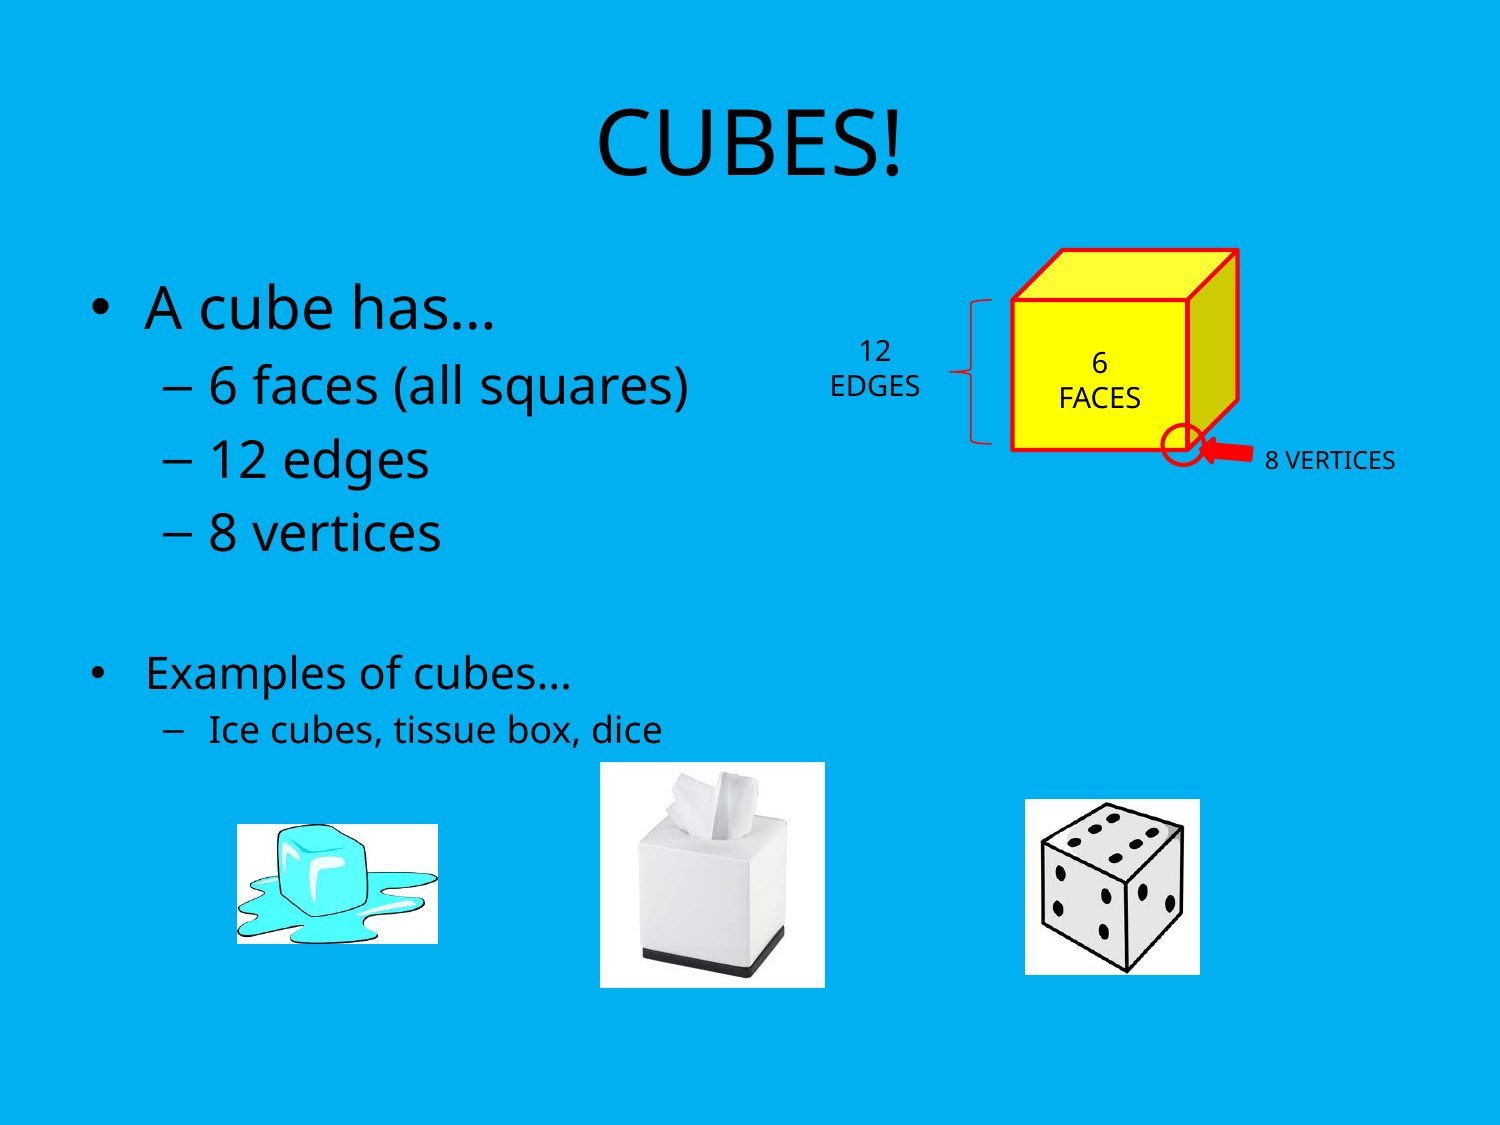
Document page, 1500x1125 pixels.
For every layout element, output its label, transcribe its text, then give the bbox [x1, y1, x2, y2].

text_box [950, 299, 992, 445]
picture [601, 763, 824, 987]
picture [1026, 800, 1199, 974]
text_box [1010, 247, 1240, 453]
list A cube has… 6 faces (all squares) 12 edges 8 vertices Examples of cubes… Ice cubes, tissue box, dice [75, 262, 1438, 763]
title CUBES! [75, 45, 1425, 233]
text_box 8 VERTICES [1249, 437, 1434, 483]
text_box 6 FACES [1037, 337, 1163, 423]
picture [238, 825, 437, 943]
text_box 12 EDGES [799, 324, 950, 410]
text_box [1198, 436, 1254, 465]
text_box [1160, 422, 1206, 468]
